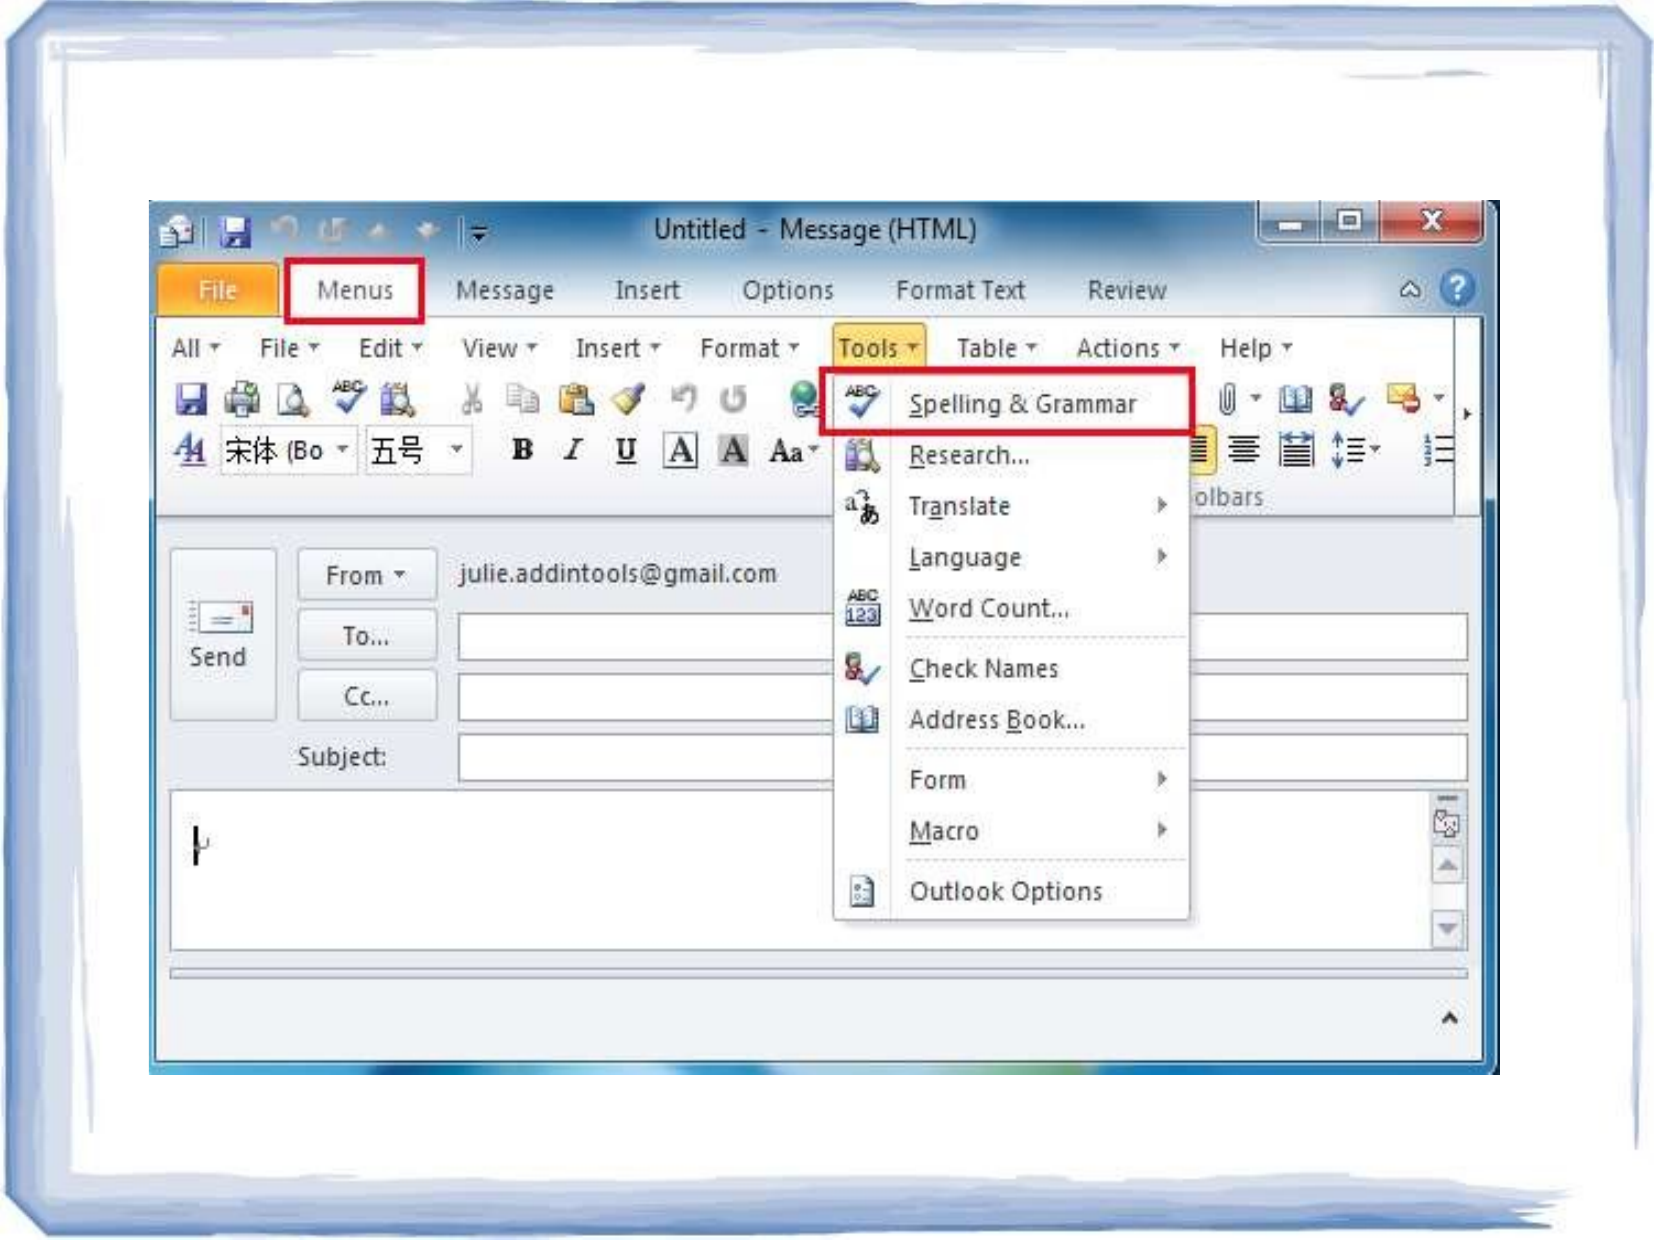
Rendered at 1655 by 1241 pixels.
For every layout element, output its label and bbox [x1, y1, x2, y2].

picture [0, 0, 1654, 1240]
text_box [148, 200, 1500, 1075]
